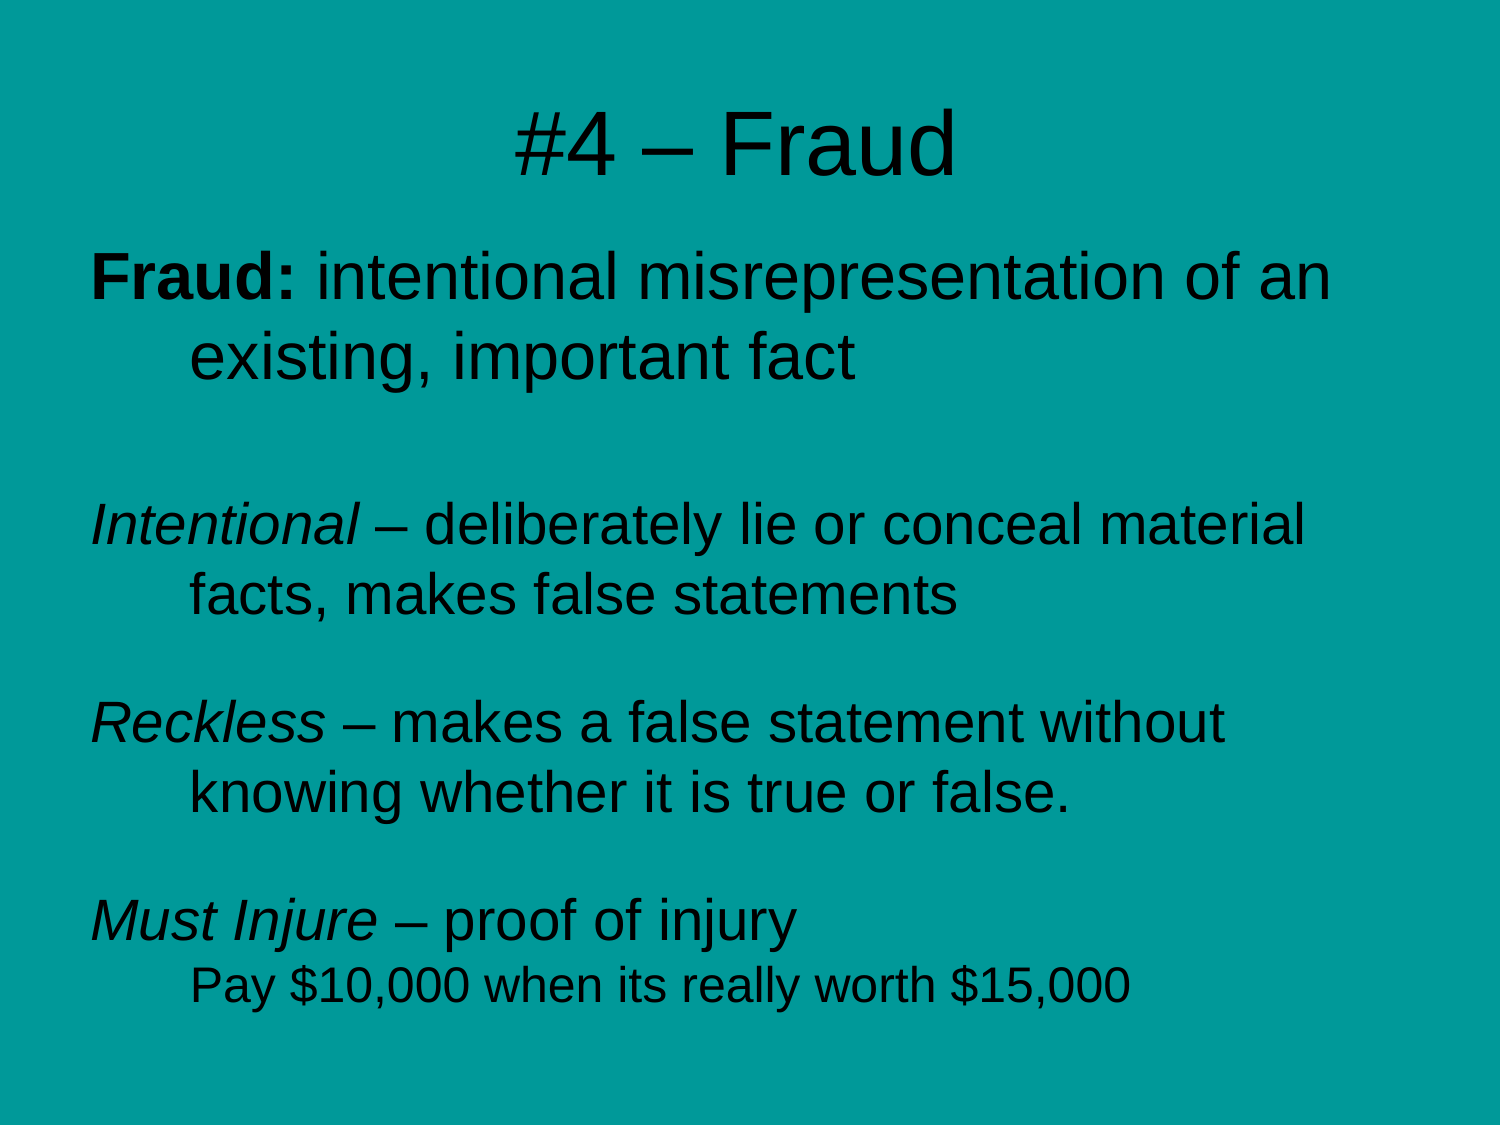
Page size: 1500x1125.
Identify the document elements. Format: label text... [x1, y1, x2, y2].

list Fraud: intentional misrepresentation of an existing, important fact Intentional – deliberately lie or conceal material facts, makes false statements Reckless – makes a false statement without knowing whether it is true or false. Must Injure – proof of injury Pay $10,000 when its really worth $15,000 [74, 224, 1451, 1088]
title #4 – Fraud [74, 44, 1426, 224]
